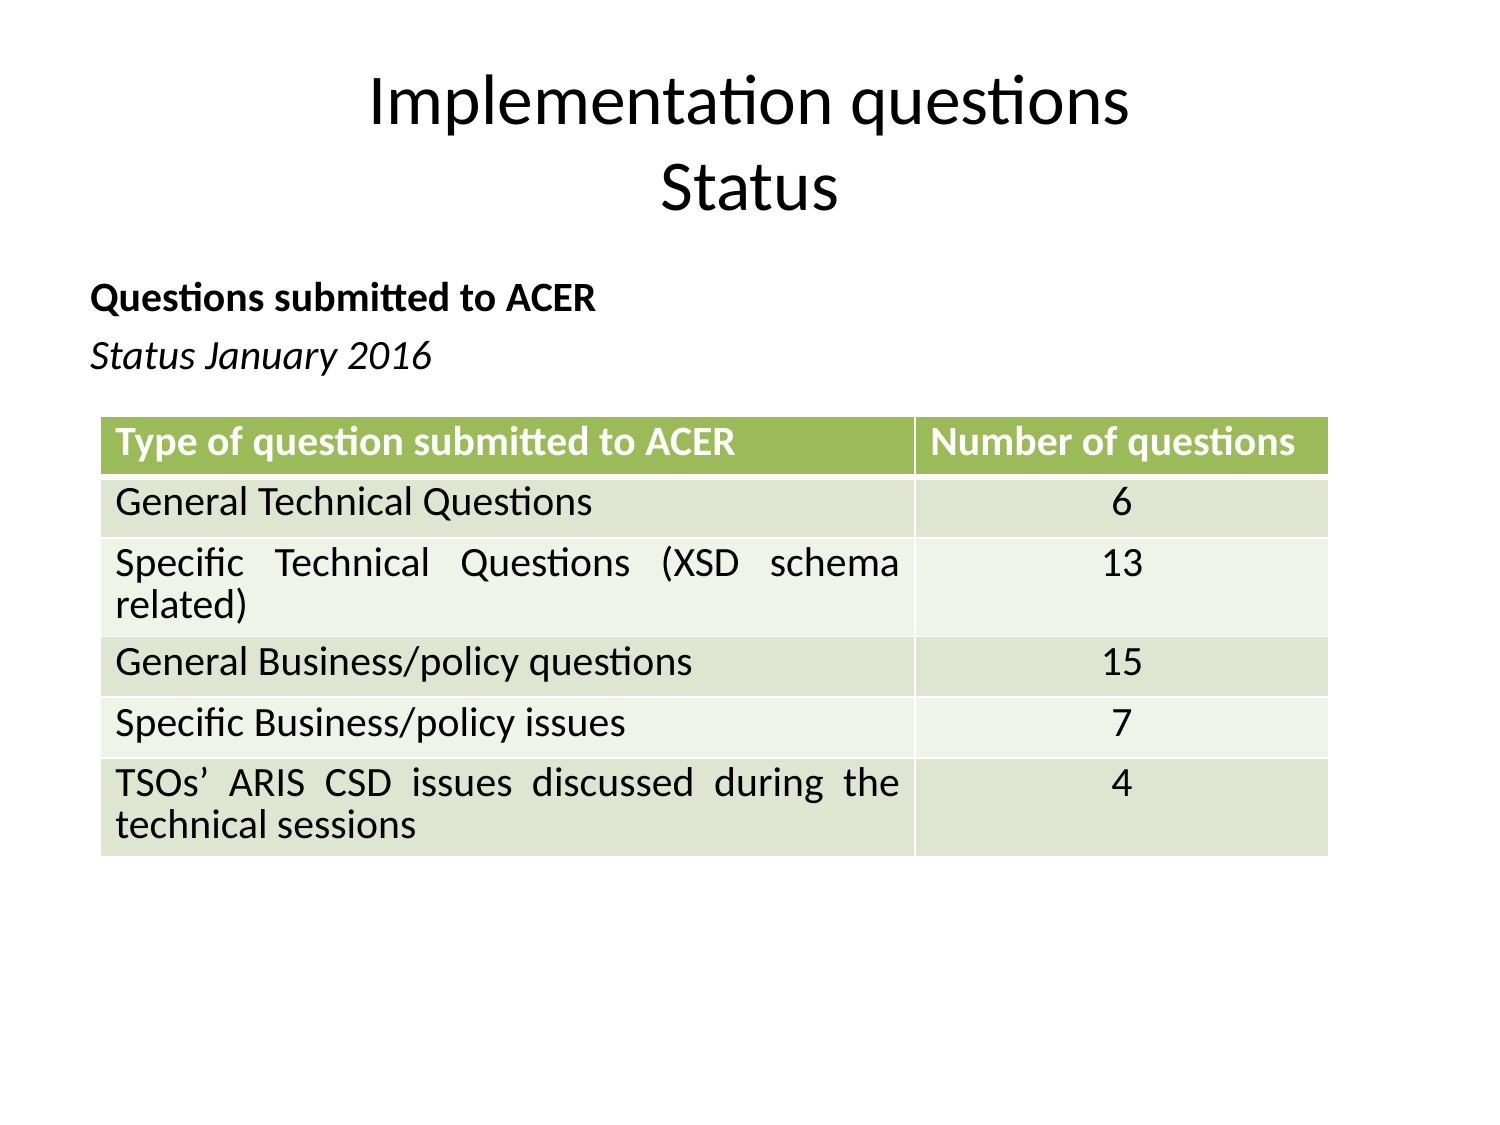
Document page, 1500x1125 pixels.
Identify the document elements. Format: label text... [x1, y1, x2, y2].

table_cell 13 [916, 539, 1328, 636]
table_header Type of question submitted to ACER [101, 417, 914, 474]
table_header Number of questions [916, 417, 1328, 474]
table_cell TSOs’ ARIS CSD issues discussed during the technical sessions [101, 759, 914, 856]
title Implementation questions Status [75, 45, 1425, 233]
table_cell 7 [916, 698, 1328, 757]
table_cell 4 [916, 759, 1328, 856]
list Questions submitted to ACER Status January 2016 [75, 262, 1425, 1005]
table_cell General Business/policy questions [101, 637, 914, 696]
table_cell Specific Technical Questions (XSD schema related) [101, 539, 914, 636]
table_cell 15 [916, 637, 1328, 696]
table_cell 6 [916, 480, 1328, 537]
table_cell Specific Business/policy issues [101, 698, 914, 757]
table_cell General Technical Questions [101, 480, 914, 537]
